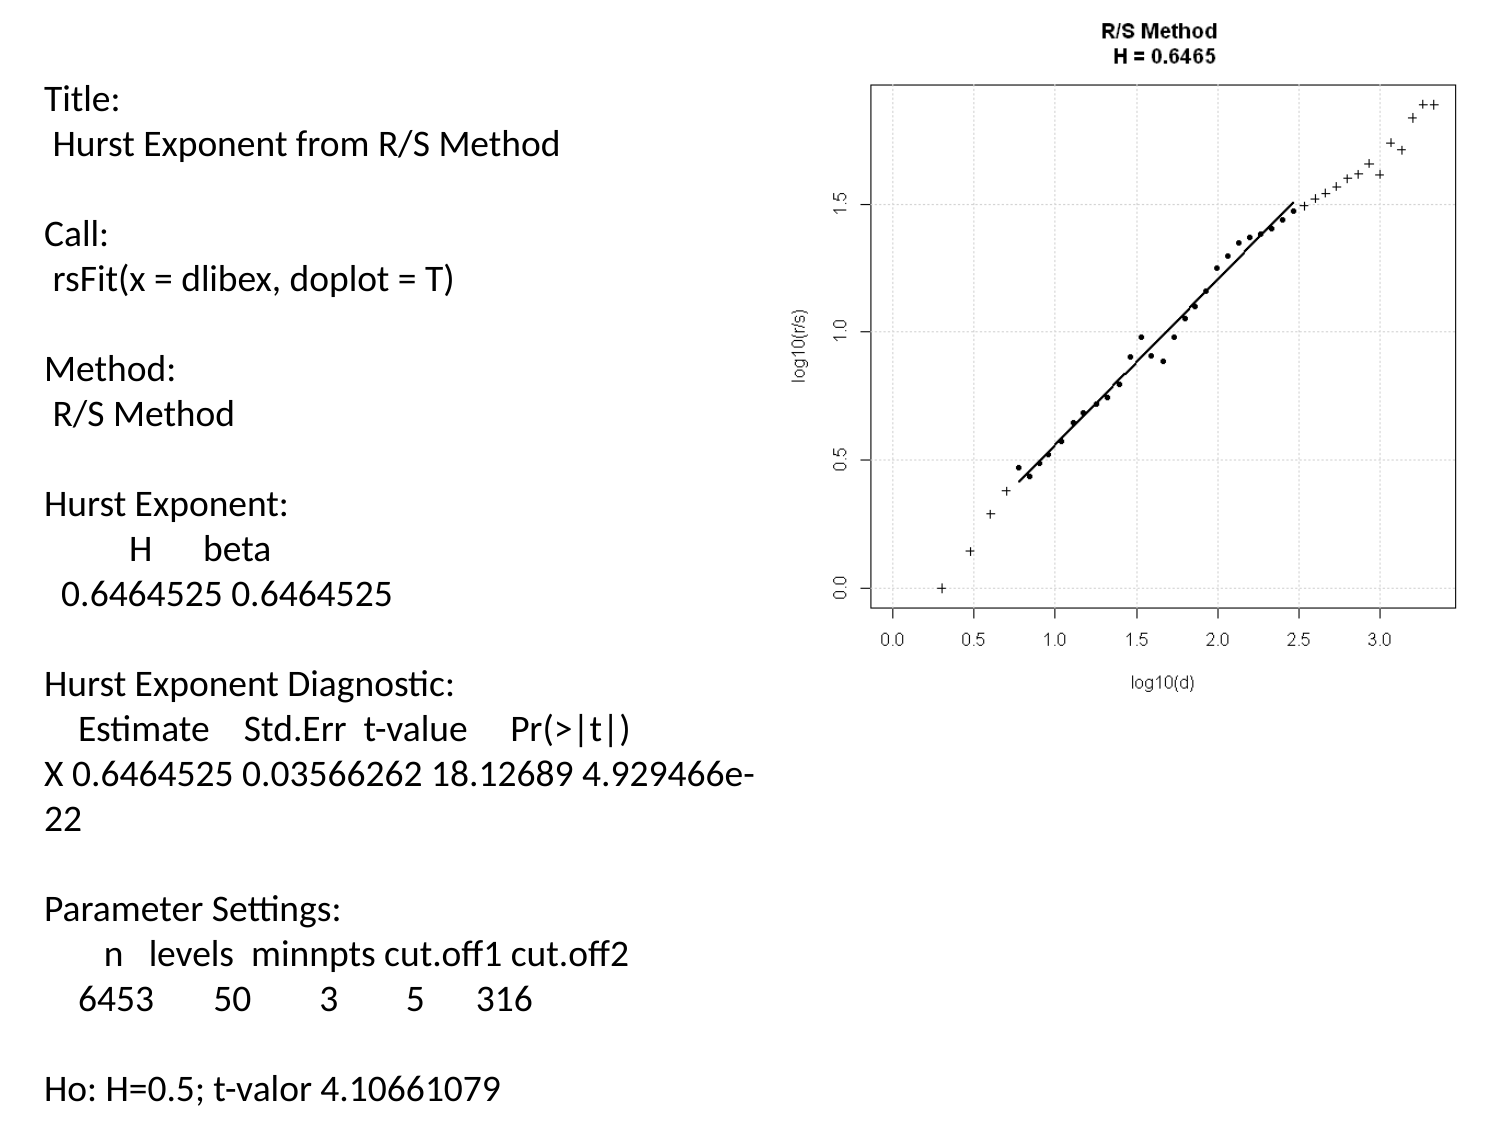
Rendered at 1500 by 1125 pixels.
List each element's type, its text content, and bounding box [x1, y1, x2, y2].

picture [785, 0, 1500, 715]
text_box Title: Hurst Exponent from R/S Method Call: rsFit(x = dlibex, doplot = T) Method: R/S Method Hurst Exponent: H beta 0.6464525 0.6464525 Hurst Exponent Diagnostic: Estimate Std.Err t-value Pr(>|t|) X 0.6464525 0.03566262 18.12689 4.929466e-22 Parameter Settings: n levels minnpts cut.off1 cut.off2 6453 50 3 5 316 Ho: H=0.5; t-valor 4.10661079 [29, 66, 780, 1117]
